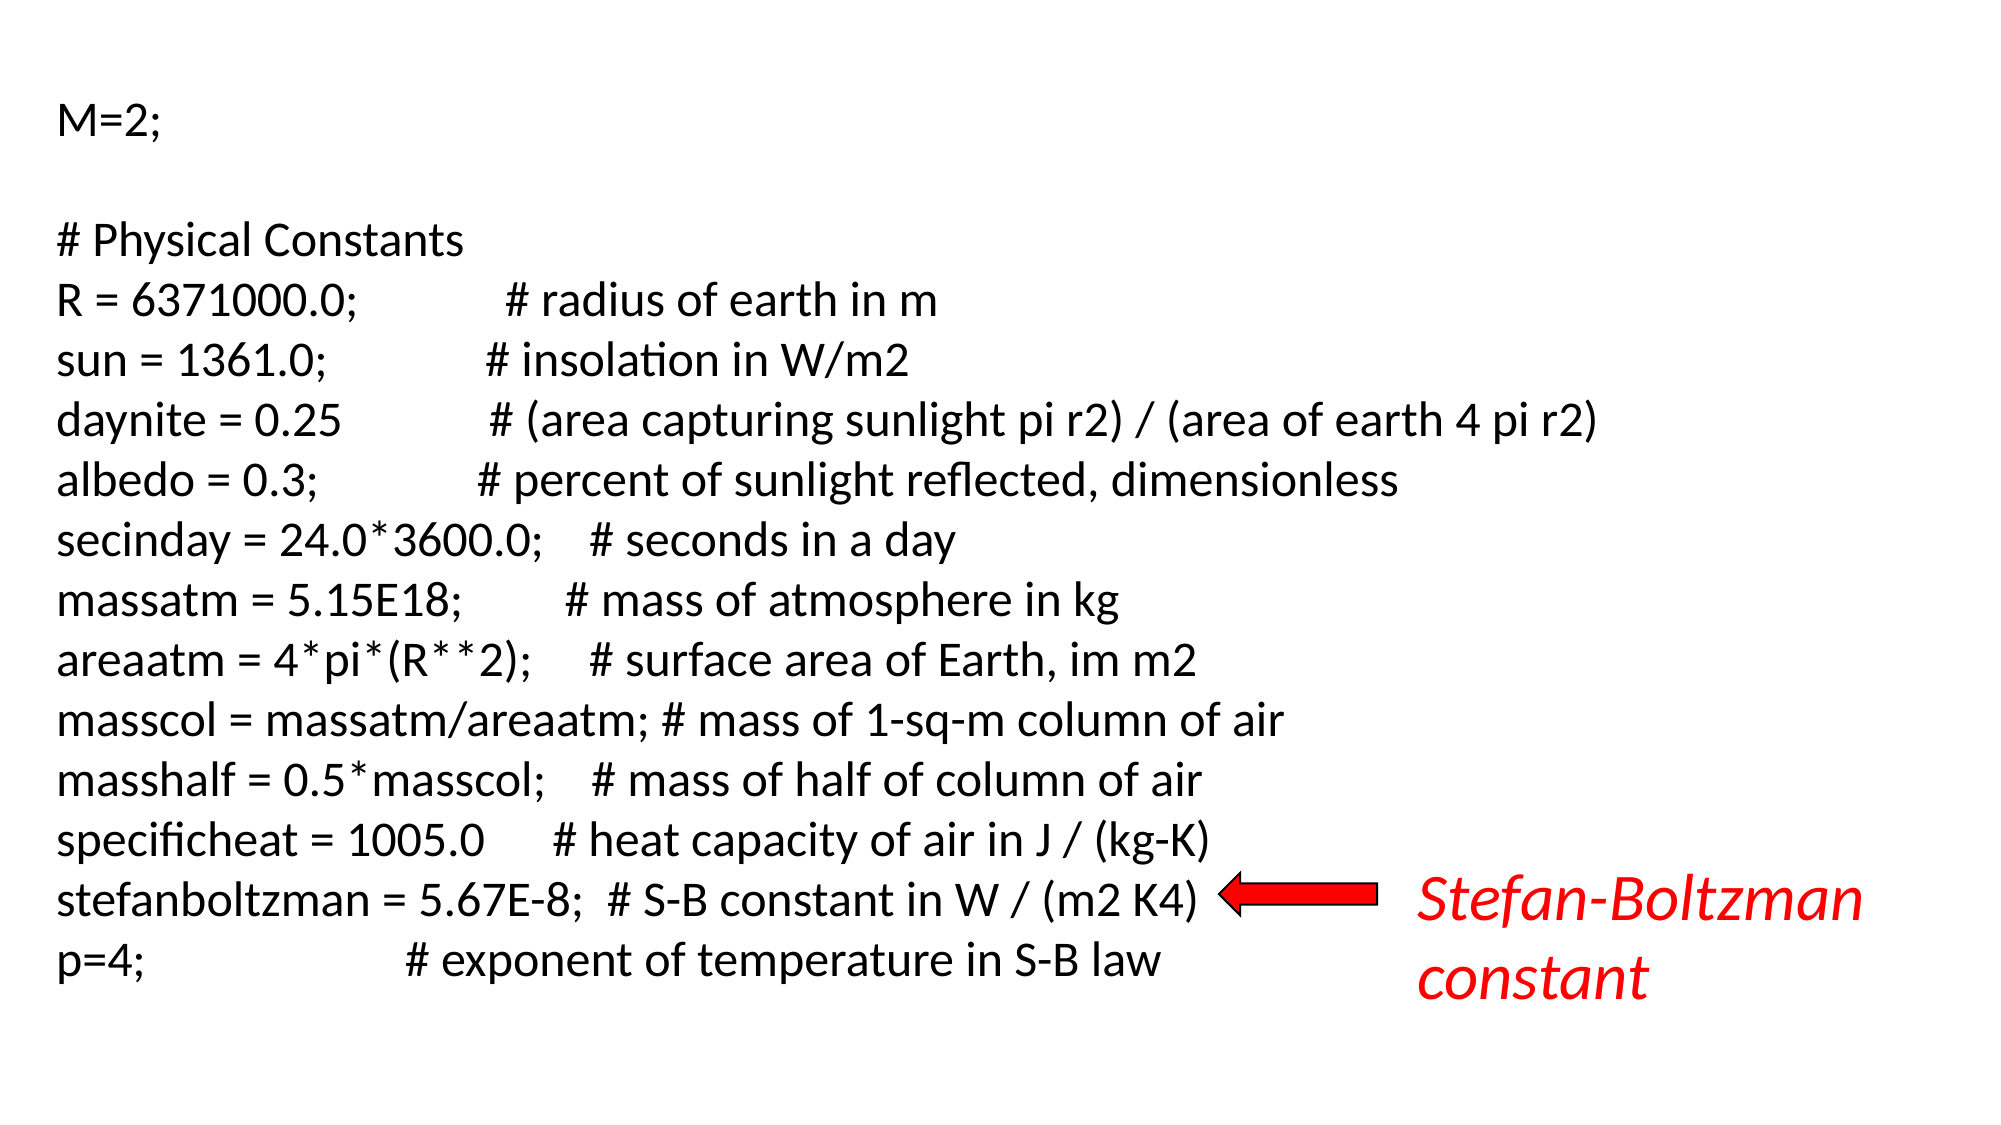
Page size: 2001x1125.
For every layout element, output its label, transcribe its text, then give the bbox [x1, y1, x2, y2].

text_box M=2; # Physical Constants R = 6371000.0; # radius of earth in m sun = 1361.0; # insolation in W/m2 daynite = 0.25 # (area capturing sunlight pi r2) / (area of earth 4 pi r2) albedo = 0.3; # percent of sunlight reflected, dimensionless secinday = 24.0*3600.0; # seconds in a day massatm = 5.15E18; # mass of atmosphere in kg areaatm = 4*pi*(R**2); # surface area of Earth, im m2 masscol = massatm/areaatm; # mass of 1-sq-m column of air masshalf = 0.5*masscol; # mass of half of column of air specificheat = 1005.0 # heat capacity of air in J / (kg-K) stefanboltzman = 5.67E-8; # S-B constant in W / (m2 K4) p=4; # exponent of temperature in S-B law [41, 79, 1841, 994]
text_box Stefan-Boltzman constant [1402, 846, 1881, 1021]
